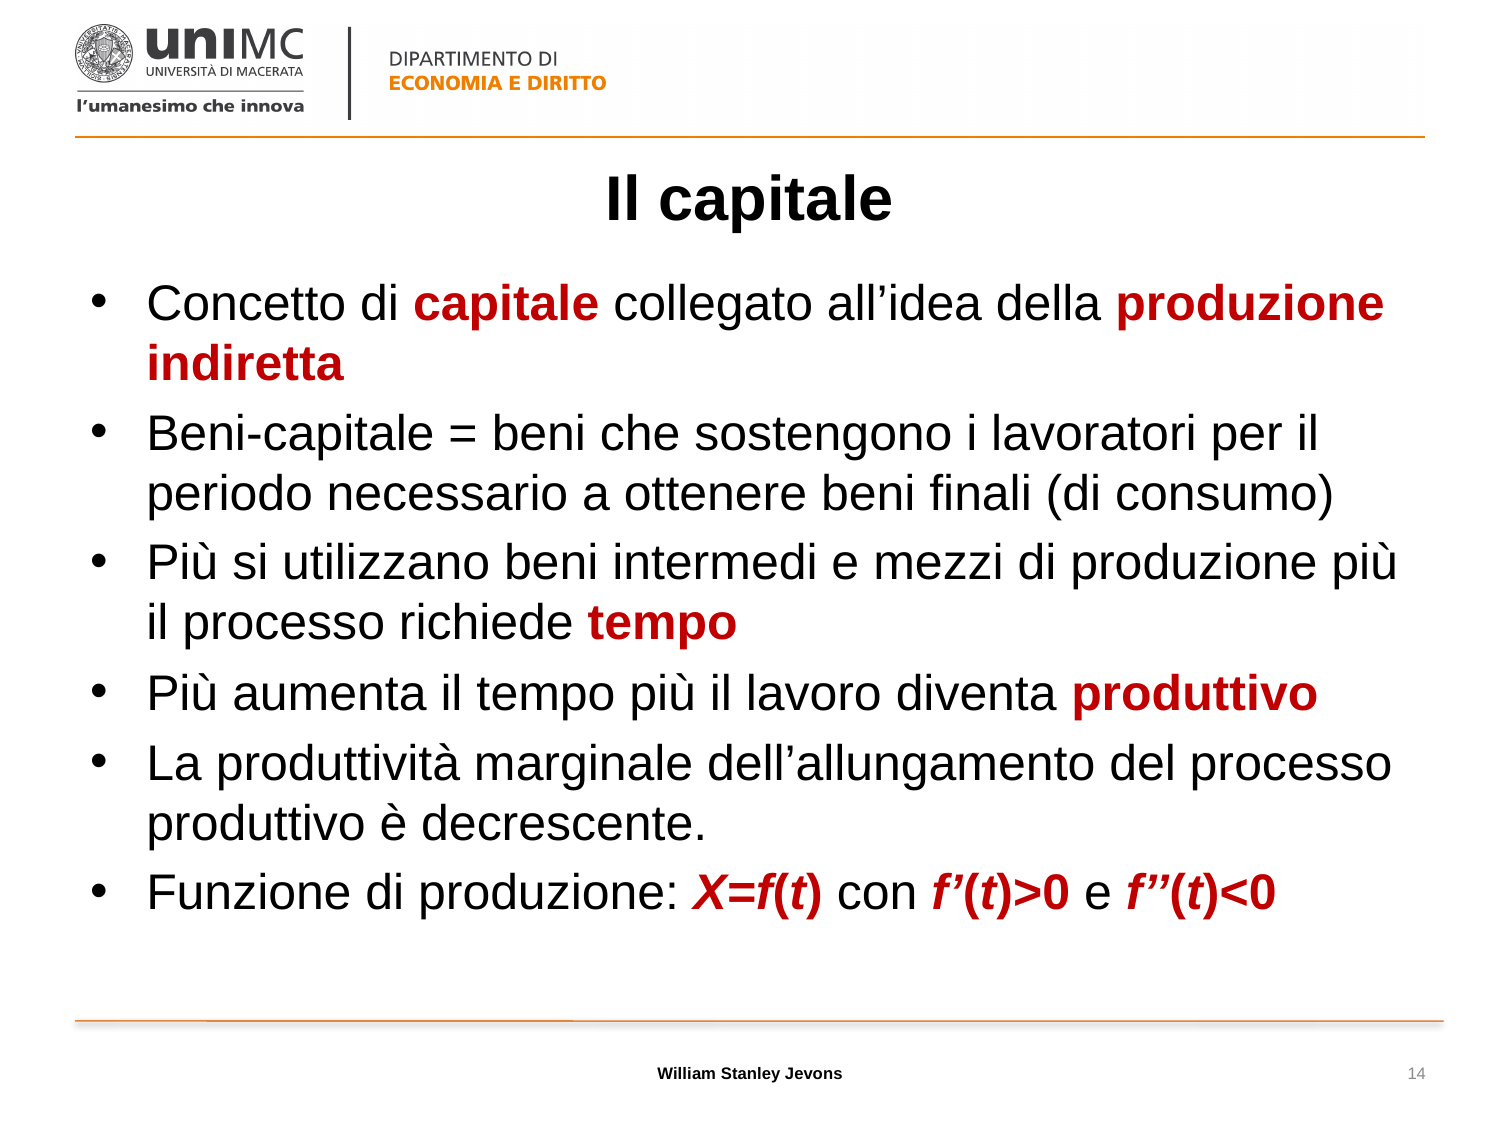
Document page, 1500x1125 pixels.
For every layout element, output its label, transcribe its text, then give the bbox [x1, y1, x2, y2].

picture [75, 24, 1425, 138]
footer William Stanley Jevons [512, 1042, 988, 1103]
title Il capitale [75, 149, 1425, 241]
list Concetto di capitale collegato all’idea della produzione indiretta Beni-capitale = beni che sostengono i lavoratori per il periodo necessario a ottenere beni finali (di consumo) Più si utilizzano beni intermedi e mezzi di produzione più il processo richiede tempo Più aumenta il tempo più il lavoro diventa produttivo La produttività marginale dell’allungamento del processo produttivo è decrescente. Funzione di produzione: X=f(t) con f’(t)>0 e f’’(t)<0 [75, 262, 1425, 1005]
slide_number 14 [1091, 1042, 1442, 1103]
